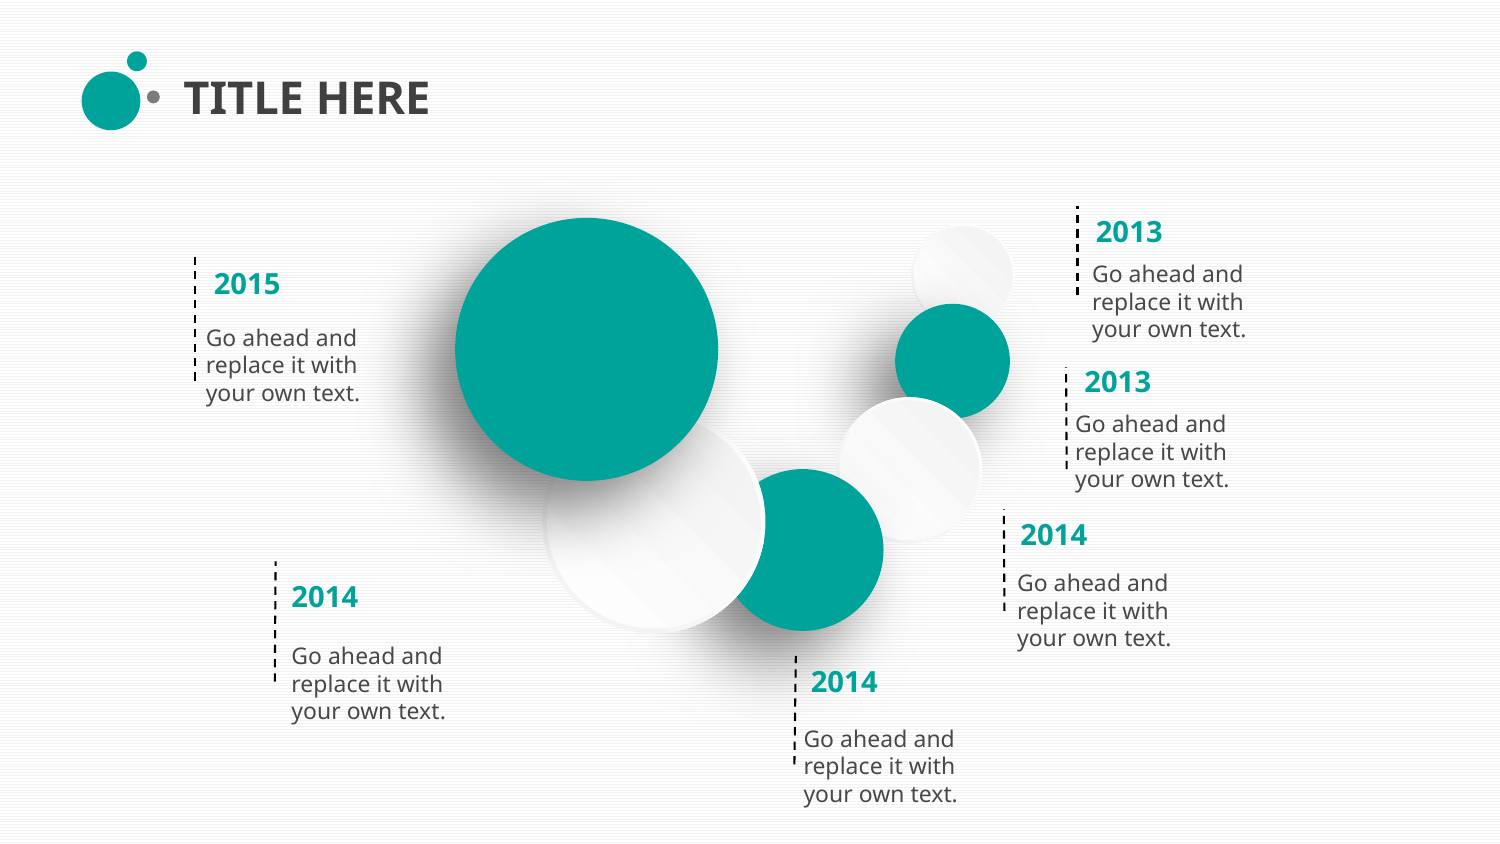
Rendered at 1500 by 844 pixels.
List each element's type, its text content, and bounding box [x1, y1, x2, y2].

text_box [542, 410, 766, 634]
text_box Go ahead and replace it with your own text. [1077, 252, 1265, 350]
text_box 2014 [796, 655, 893, 706]
text_box [766, 468, 885, 632]
text_box Go ahead and replace it with your own text. [1002, 561, 1190, 659]
text_box [894, 320, 1011, 411]
text_box Go ahead and replace it with your own text. [788, 717, 977, 815]
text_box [836, 397, 983, 544]
text_box 2013 [1081, 205, 1178, 256]
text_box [911, 223, 1015, 328]
text_box Go ahead and replace it with your own text. [1060, 402, 1248, 500]
text_box 2015 [198, 257, 296, 308]
text_box 2014 [1005, 509, 1103, 559]
text_box TITLE HERE [172, 63, 681, 129]
text_box [454, 216, 720, 475]
text_box Go ahead and replace it with your own text. [190, 315, 379, 413]
text_box Go ahead and replace it with your own text. [276, 634, 465, 732]
text_box 2014 [276, 571, 374, 621]
text_box 2013 [1069, 355, 1167, 406]
